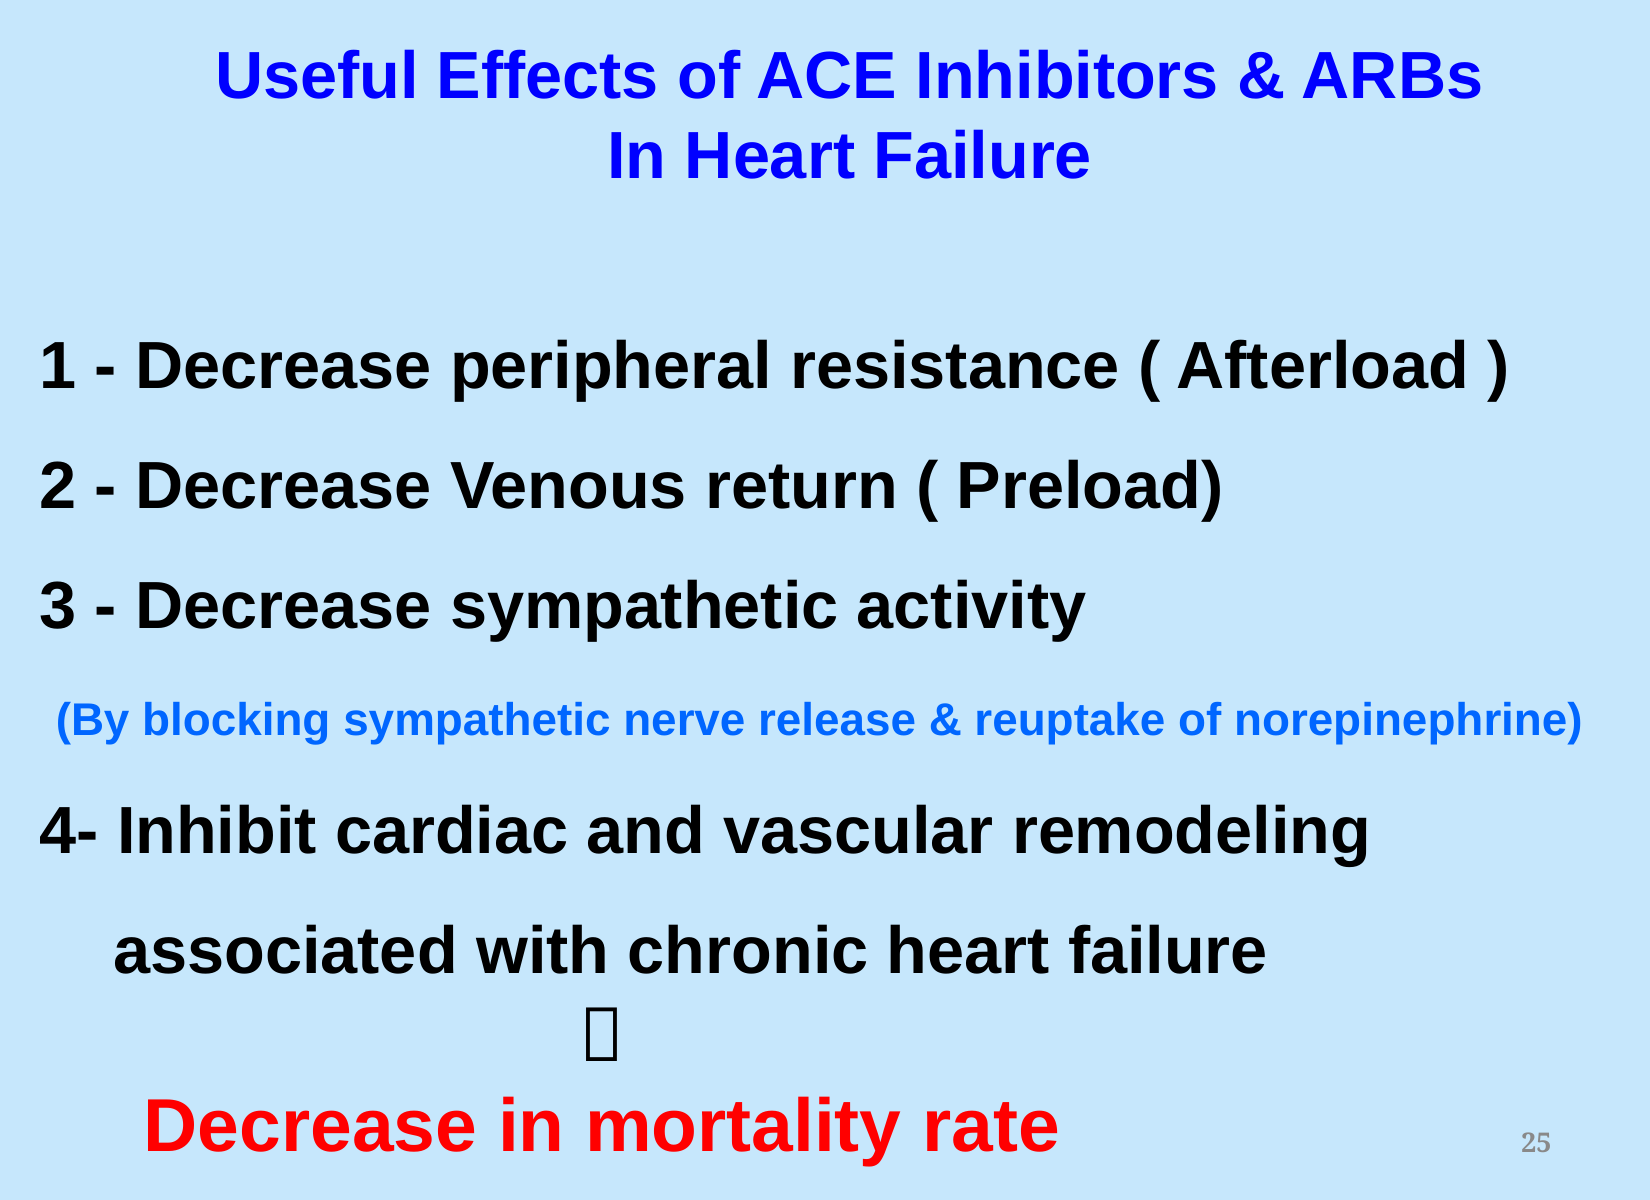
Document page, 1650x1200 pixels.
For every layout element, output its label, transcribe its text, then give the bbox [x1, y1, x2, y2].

text_box Useful Effects of ACE Inhibitors & ARBs In Heart Failure 1 - Decrease peripheral resistance ( Afterload ) 2 - Decrease Venous return ( Preload) 3 - Decrease sympathetic activity (By blocking sympathetic nerve release & reuptake of norepinephrine) 4- Inhibit cardiac and vascular remodeling associated with chronic heart failure  Decrease in mortality rate [24, 24, 1650, 1200]
